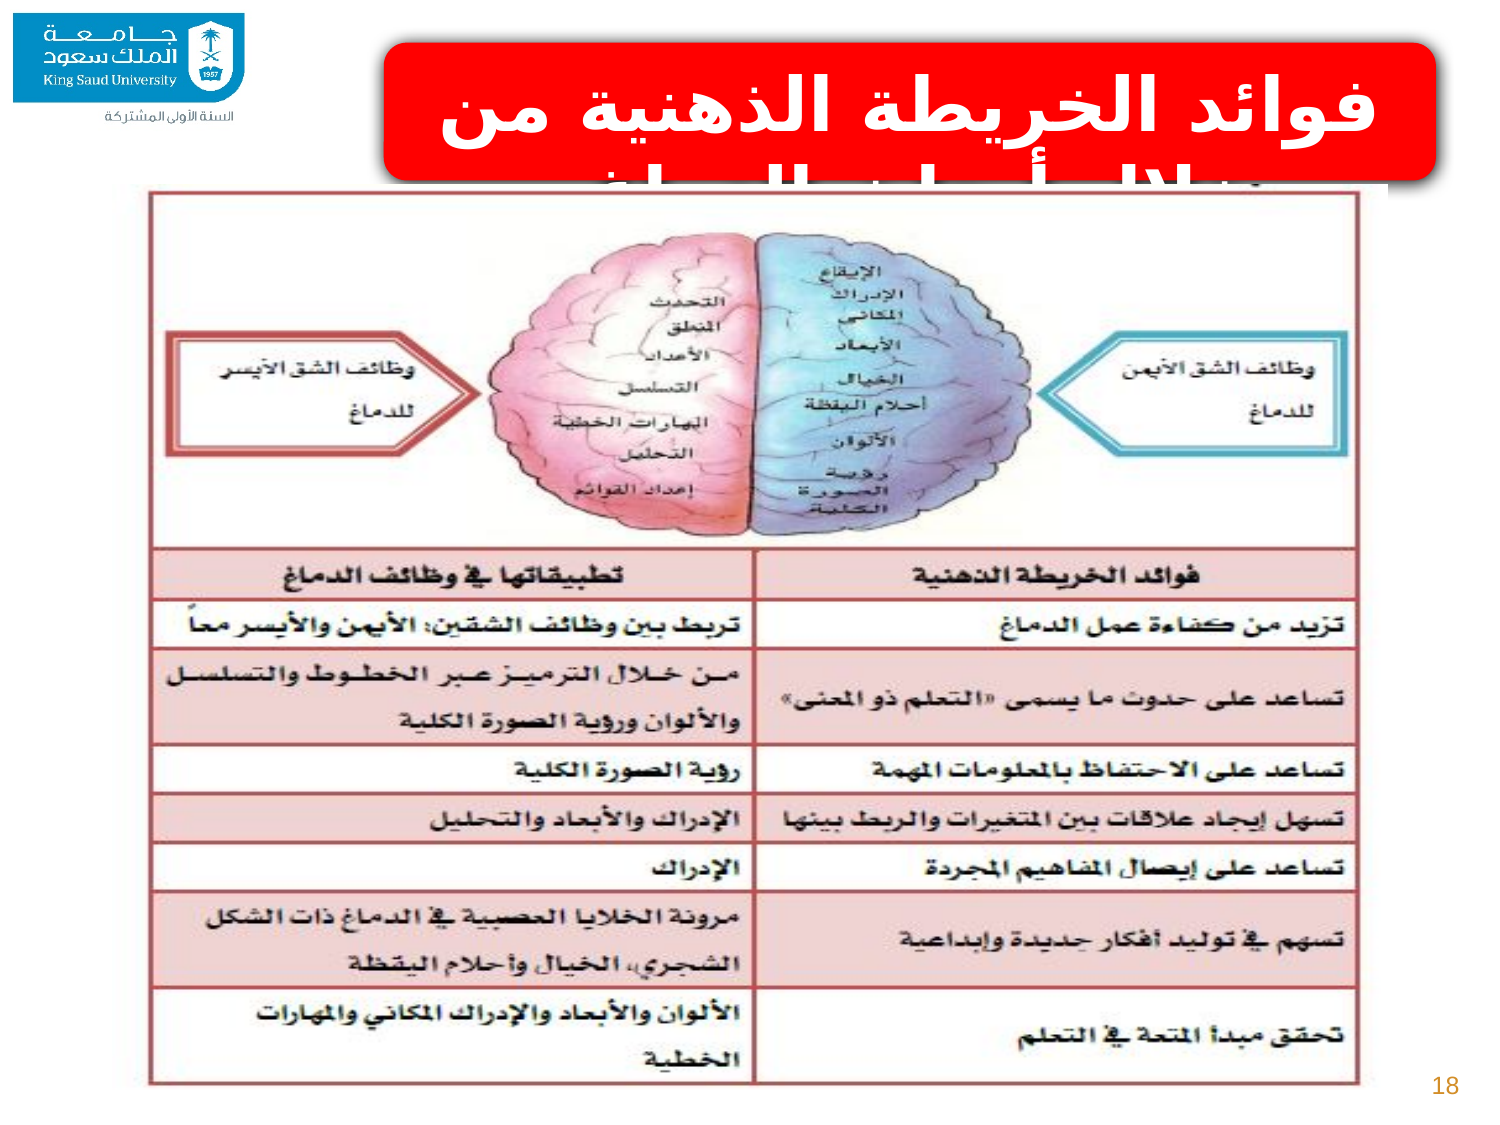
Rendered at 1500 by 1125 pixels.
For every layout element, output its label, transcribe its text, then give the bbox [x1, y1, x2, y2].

picture [0, 0, 260, 138]
slide_number 18 [1396, 1061, 1475, 1103]
text_box فوائد الخريطة الذهنية من خلال أبحاث الدماغ [382, 41, 1437, 182]
picture [111, 184, 1389, 1099]
